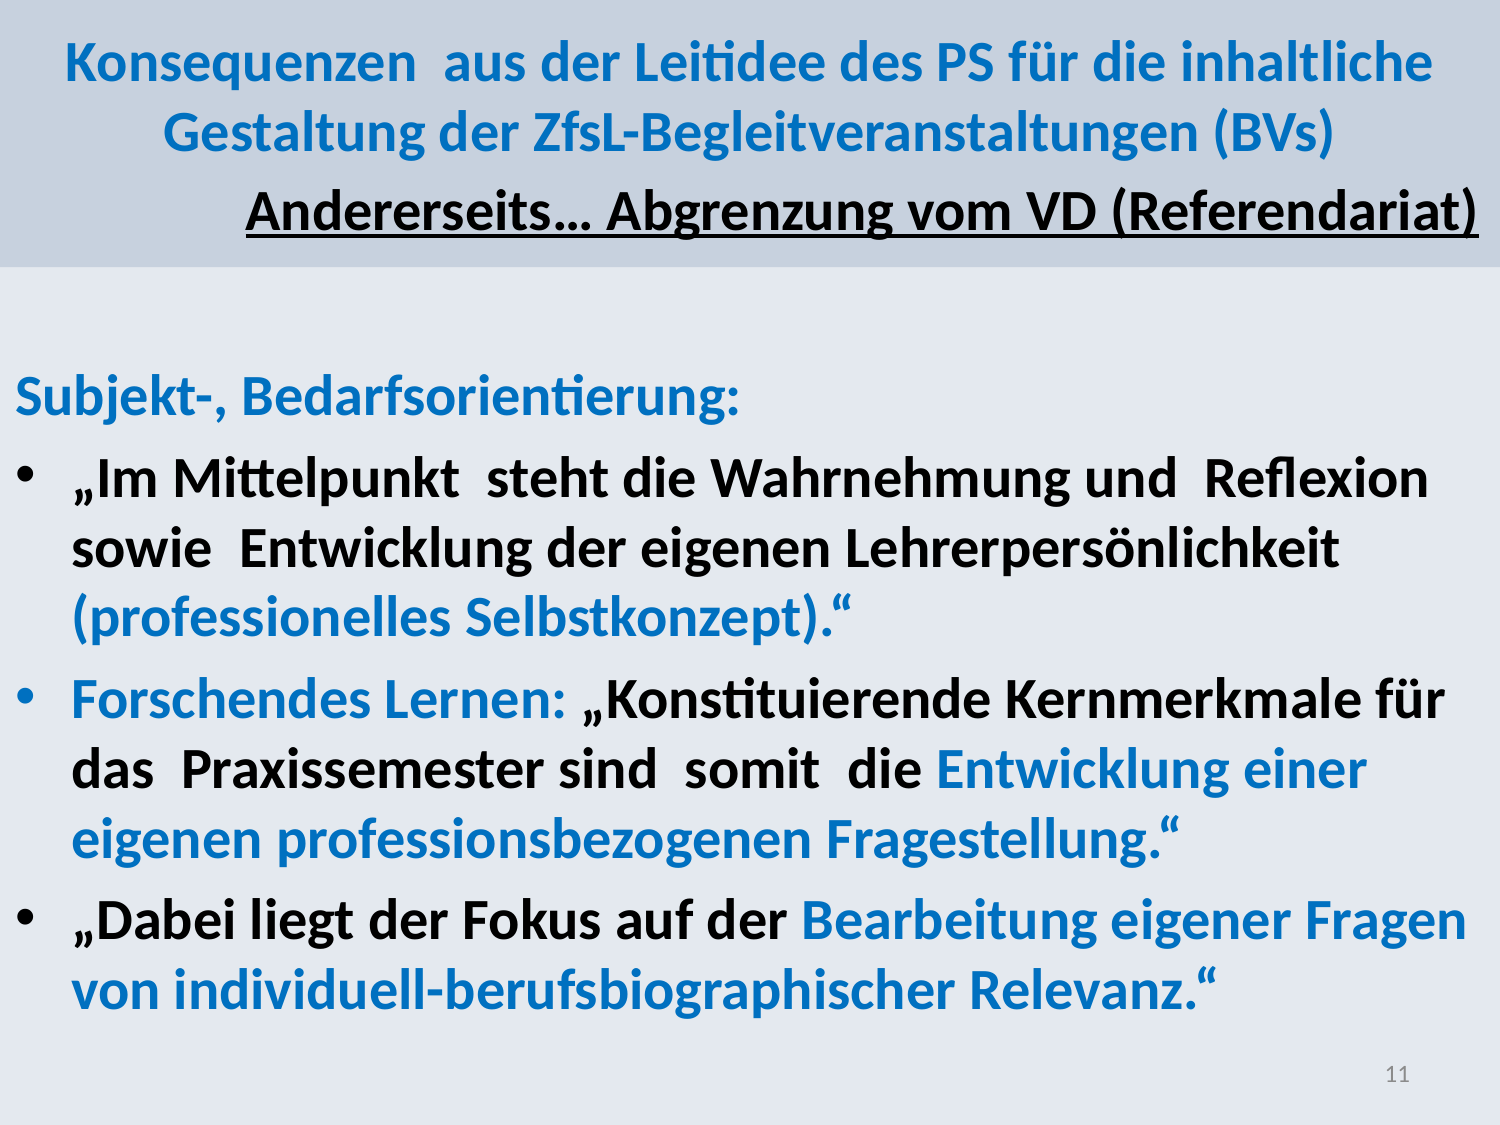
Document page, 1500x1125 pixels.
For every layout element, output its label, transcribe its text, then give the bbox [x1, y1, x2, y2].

slide_number 11 [1074, 1042, 1425, 1103]
list Subjekt-, Bedarfsorientierung: „Im Mittelpunkt steht die Wahrnehmung und Reflexion sowie Entwicklung der eigenen Lehrerpersönlichkeit (professionelles Selbstkonzept).“ Forschendes Lernen: „Konstituierende Kernmerkmale für das Praxissemester sind somit die Entwicklung einer eigenen professionsbezogenen Fragestellung.“ „Dabei liegt der Fokus auf der Bearbeitung eigener Fragen von individuell-berufsbiographischer Relevanz.“ [0, 349, 1500, 1125]
title Konsequenzen aus der Leitidee des PS für die inhaltliche Gestaltung der ZfsL-Begleitveranstaltungen (BVs) Andererseits… Abgrenzung vom VD (Referendariat) [0, 0, 1500, 268]
